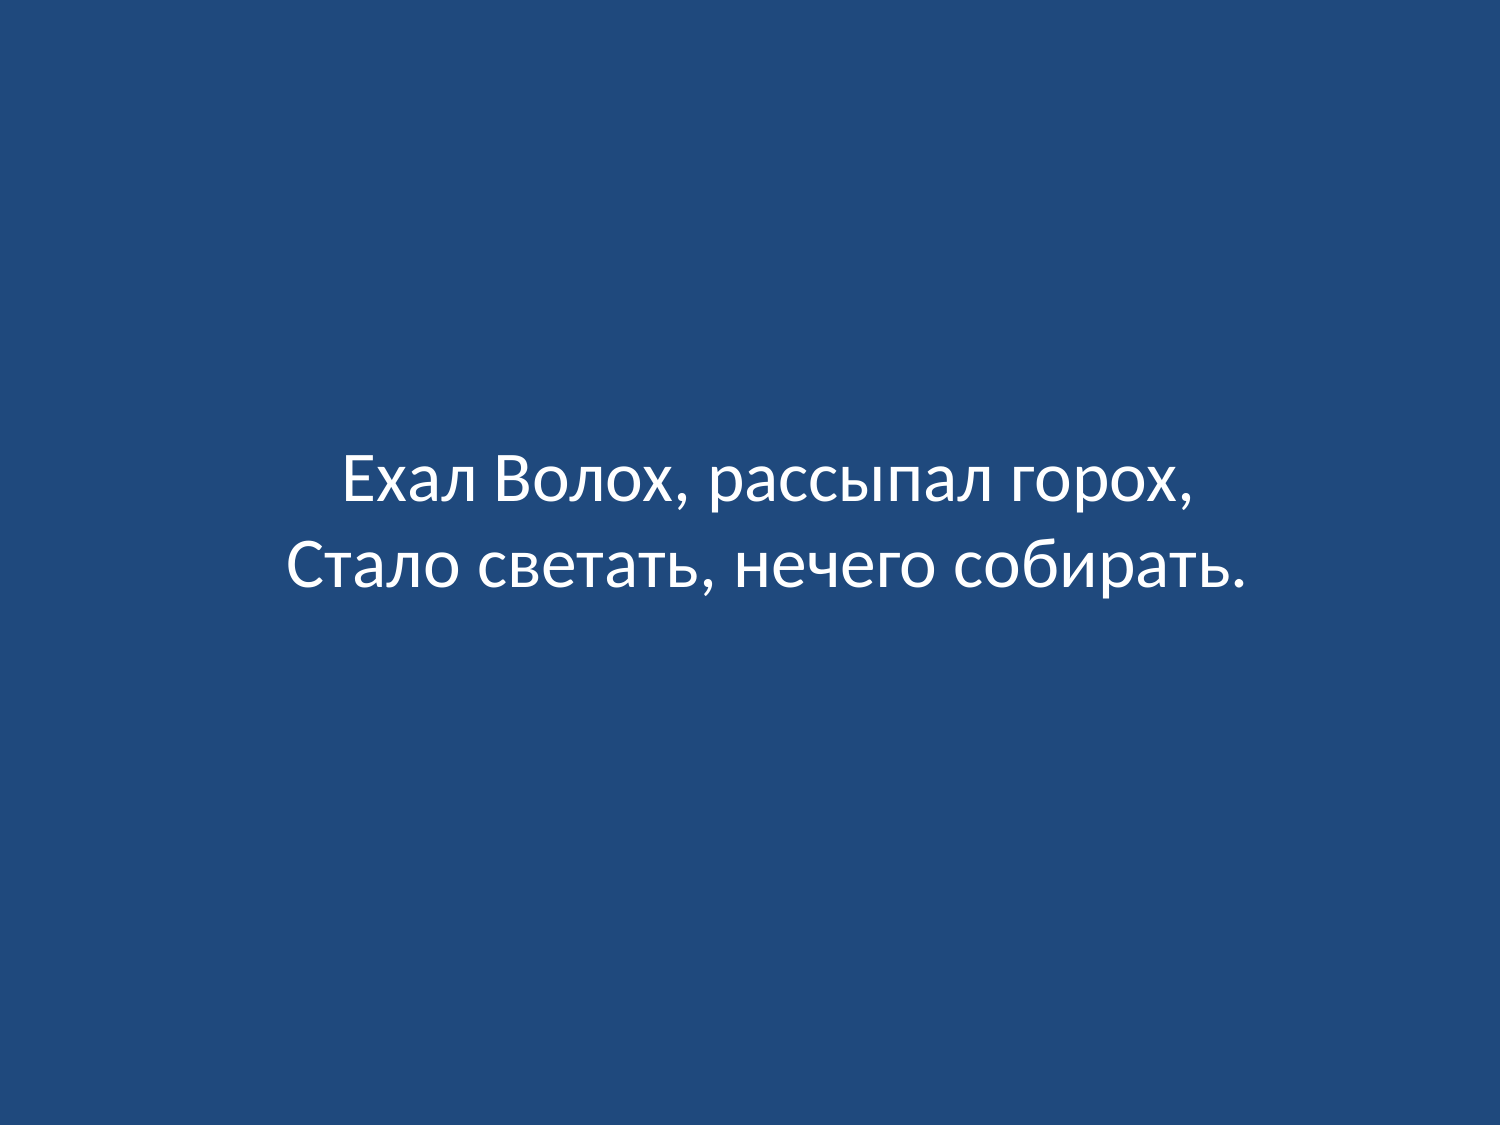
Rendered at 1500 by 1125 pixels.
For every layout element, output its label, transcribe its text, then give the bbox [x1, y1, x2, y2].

title Ехал Волох, рассыпал горох, Стало светать, нечего собирать. [93, 421, 1444, 610]
